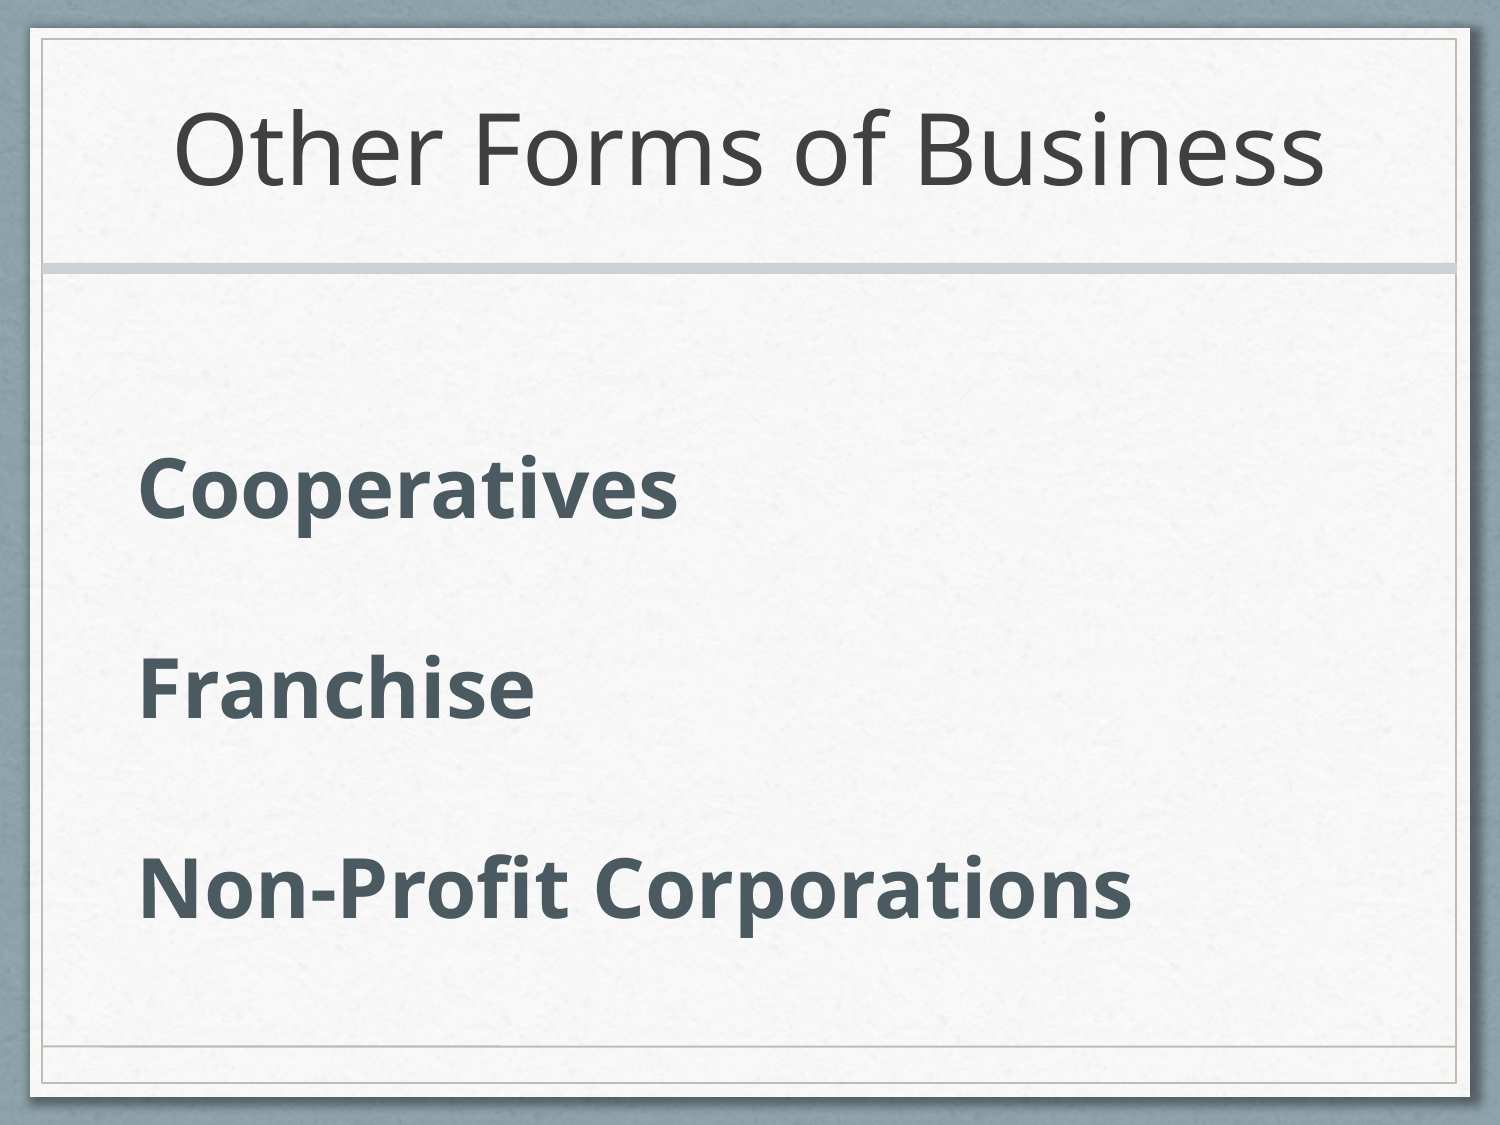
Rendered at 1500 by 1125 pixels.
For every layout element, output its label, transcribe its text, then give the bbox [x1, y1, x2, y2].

title Other Forms of Business [75, 72, 1425, 218]
picture [30, 28, 1470, 1097]
list Cooperatives Franchise Non-Profit Corporations [121, 427, 1379, 1065]
